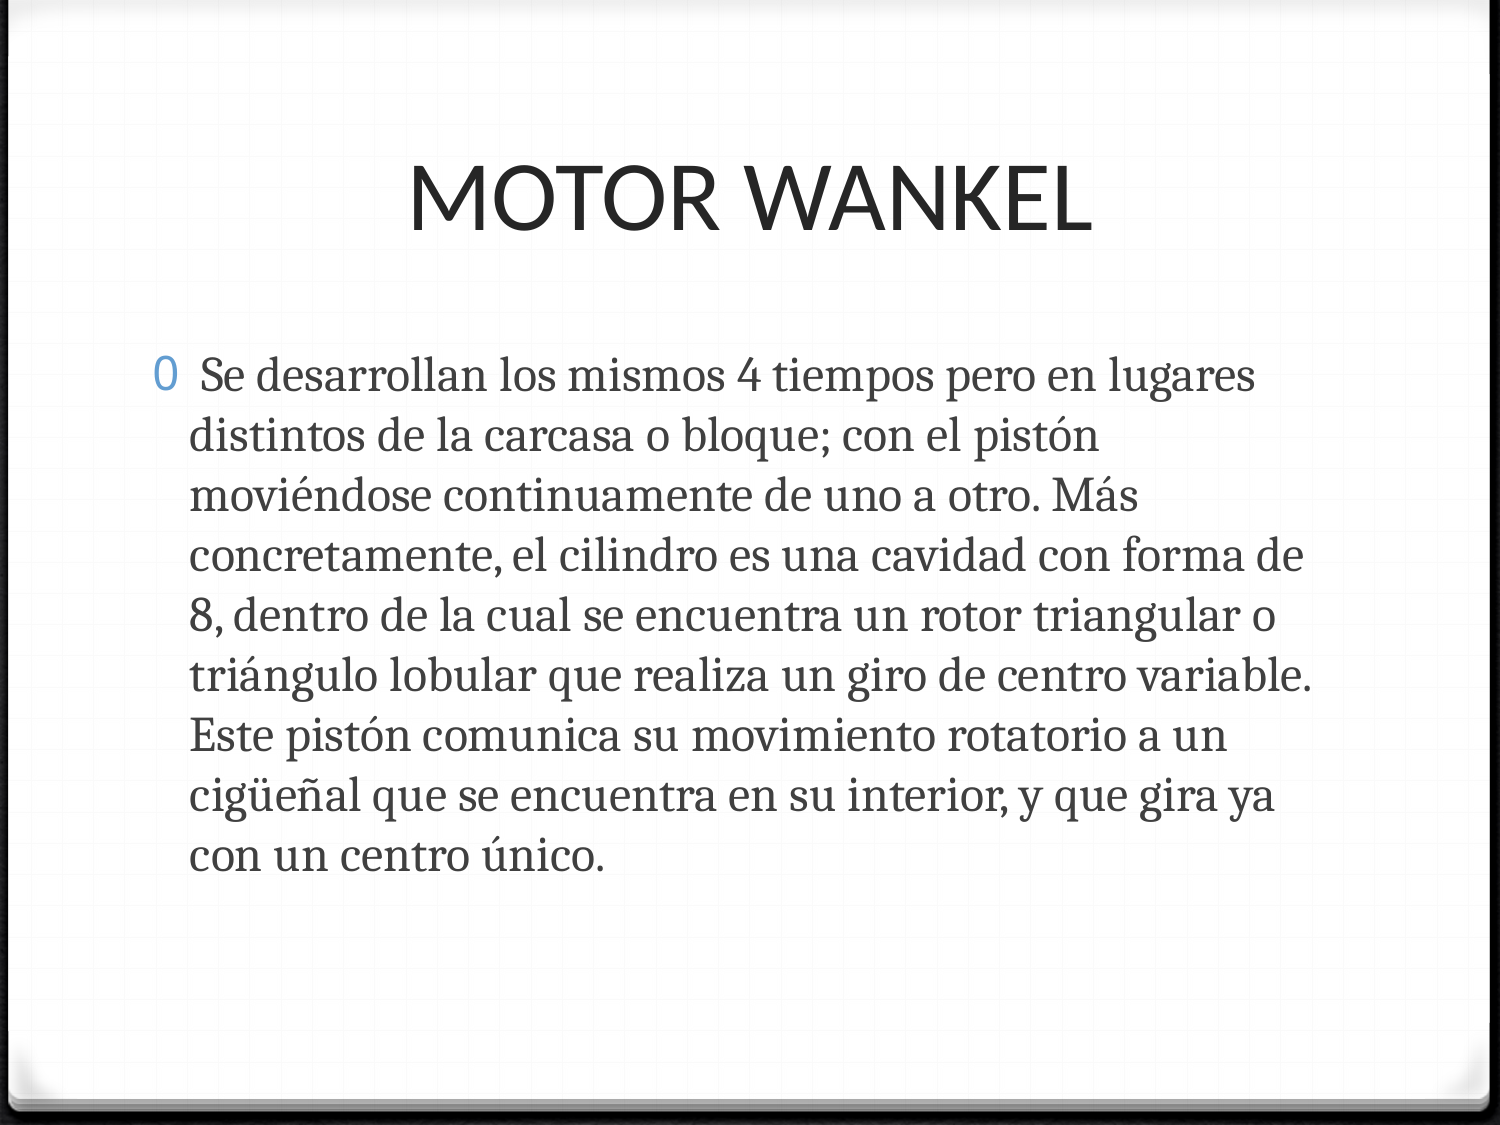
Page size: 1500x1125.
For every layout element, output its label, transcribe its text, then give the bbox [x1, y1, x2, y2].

title MOTOR WANKEL [90, 71, 1410, 309]
list Se desarrollan los mismos 4 tiempos pero en lugares distintos de la carcasa o bloque; con el pistón moviéndose continuamente de uno a otro. Más concretamente, el cilindro es una cavidad con forma de 8, dentro de la cual se encuentra un rotor triangular o triángulo lobular que realiza un giro de centro variable. Este pistón comunica su movimiento rotatorio a un cigüeñal que se encuentra en su interior, y que gira ya con un centro único. [137, 334, 1363, 983]
picture [0, 0, 1500, 1125]
